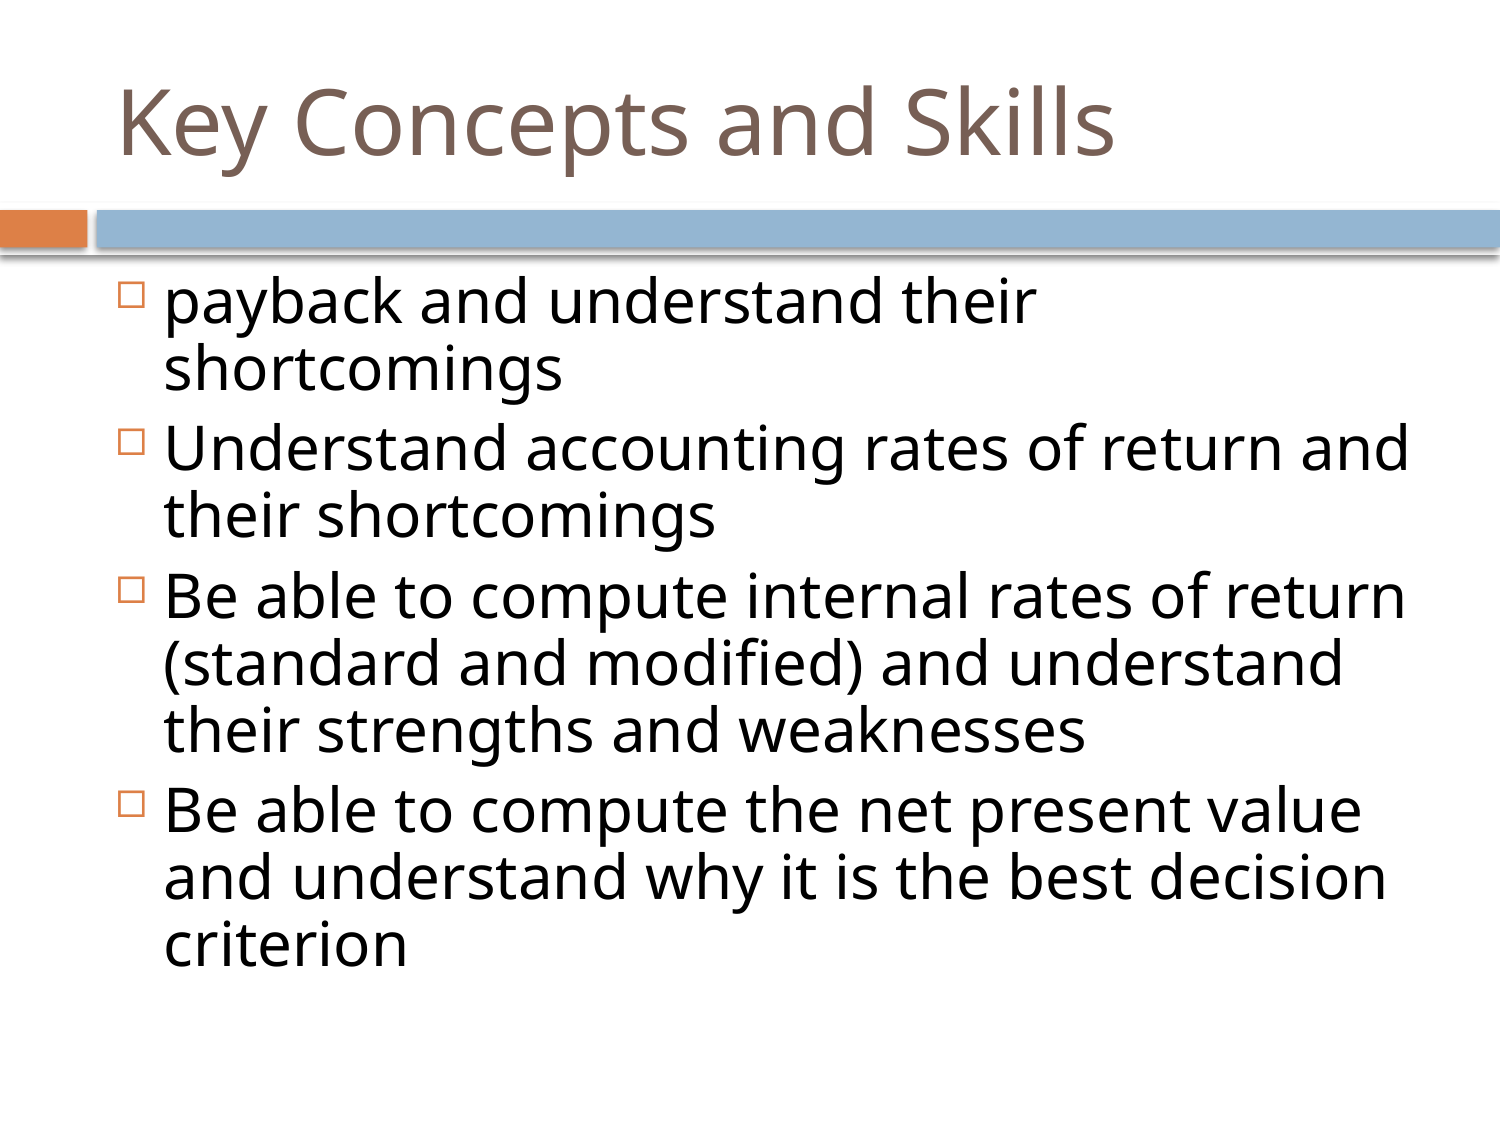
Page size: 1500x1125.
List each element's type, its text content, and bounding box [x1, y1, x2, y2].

title Key Concepts and Skills [100, 37, 1438, 200]
list payback and understand their shortcomings Understand accounting rates of return and their shortcomings Be able to compute internal rates of return (standard and modified) and understand their strengths and weaknesses Be able to compute the net present value and understand why it is the best decision criterion [100, 262, 1438, 1000]
